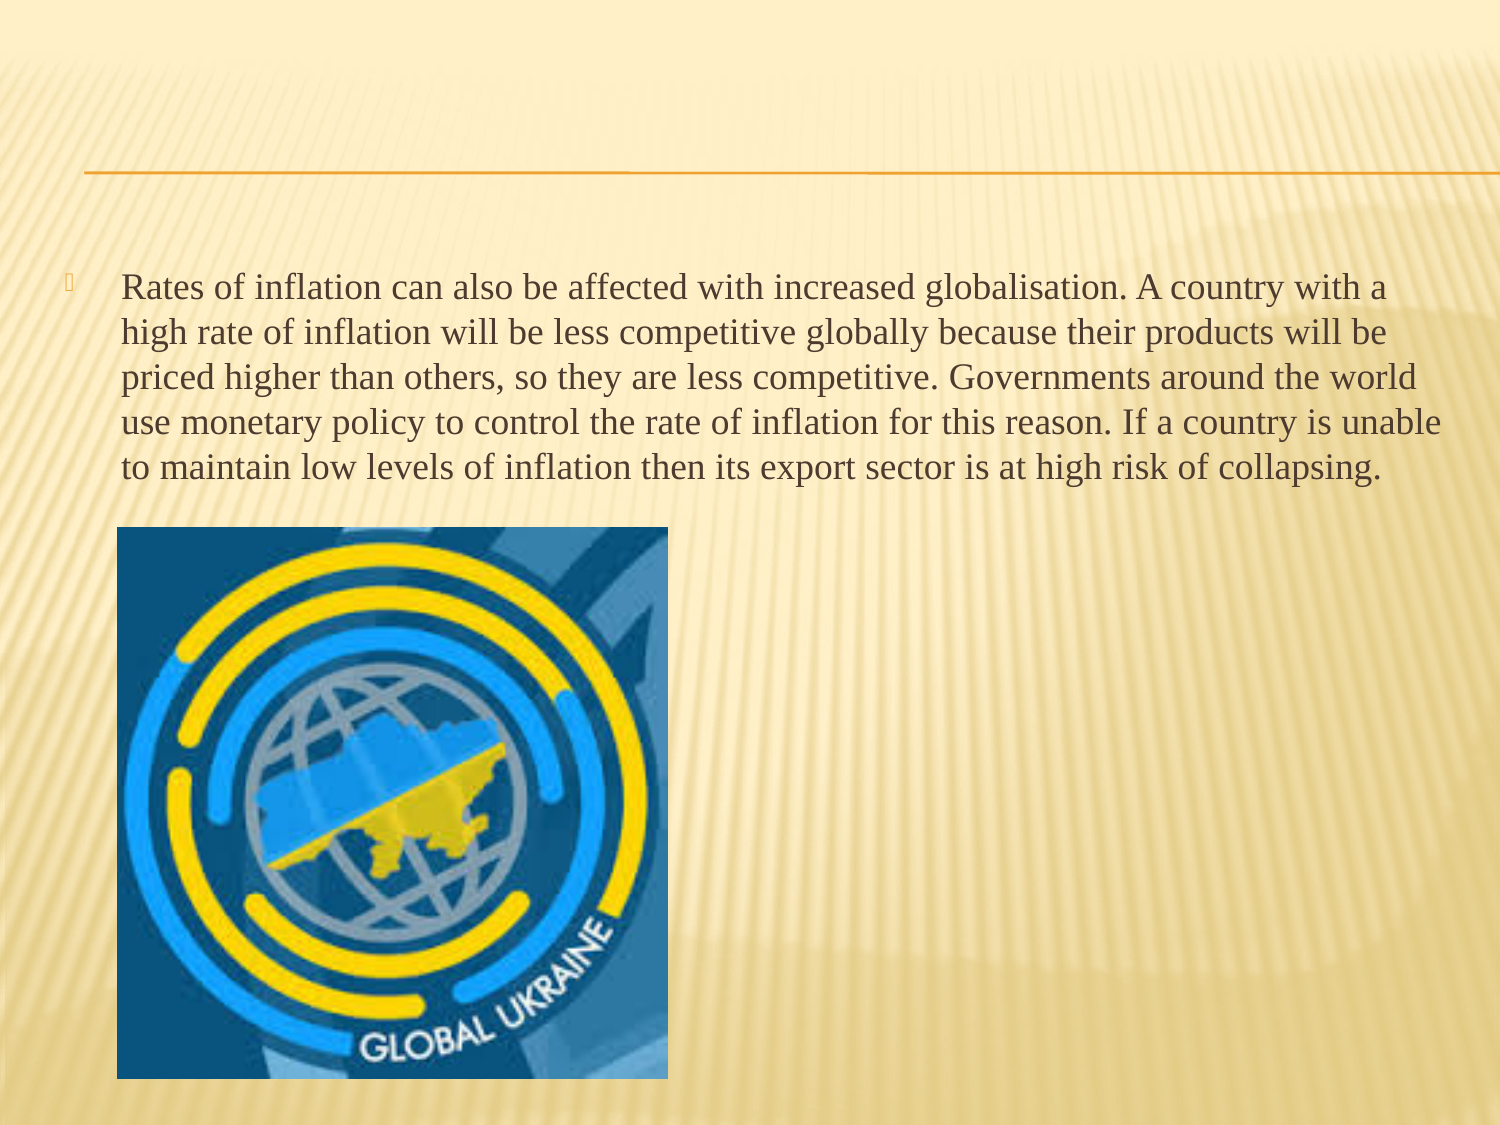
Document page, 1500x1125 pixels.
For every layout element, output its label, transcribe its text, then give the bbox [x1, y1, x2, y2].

list Rates of inflation can also be affected with increased globalisation. A country with a high rate of inflation will be less competitive globally because their products will be priced higher than others, so they are less competitive. Governments around the world use monetary policy to control the rate of inflation for this reason. If a country is unable to maintain low levels of inflation then its export sector is at high risk of collapsing. [50, 254, 1475, 998]
picture [116, 527, 669, 1079]
